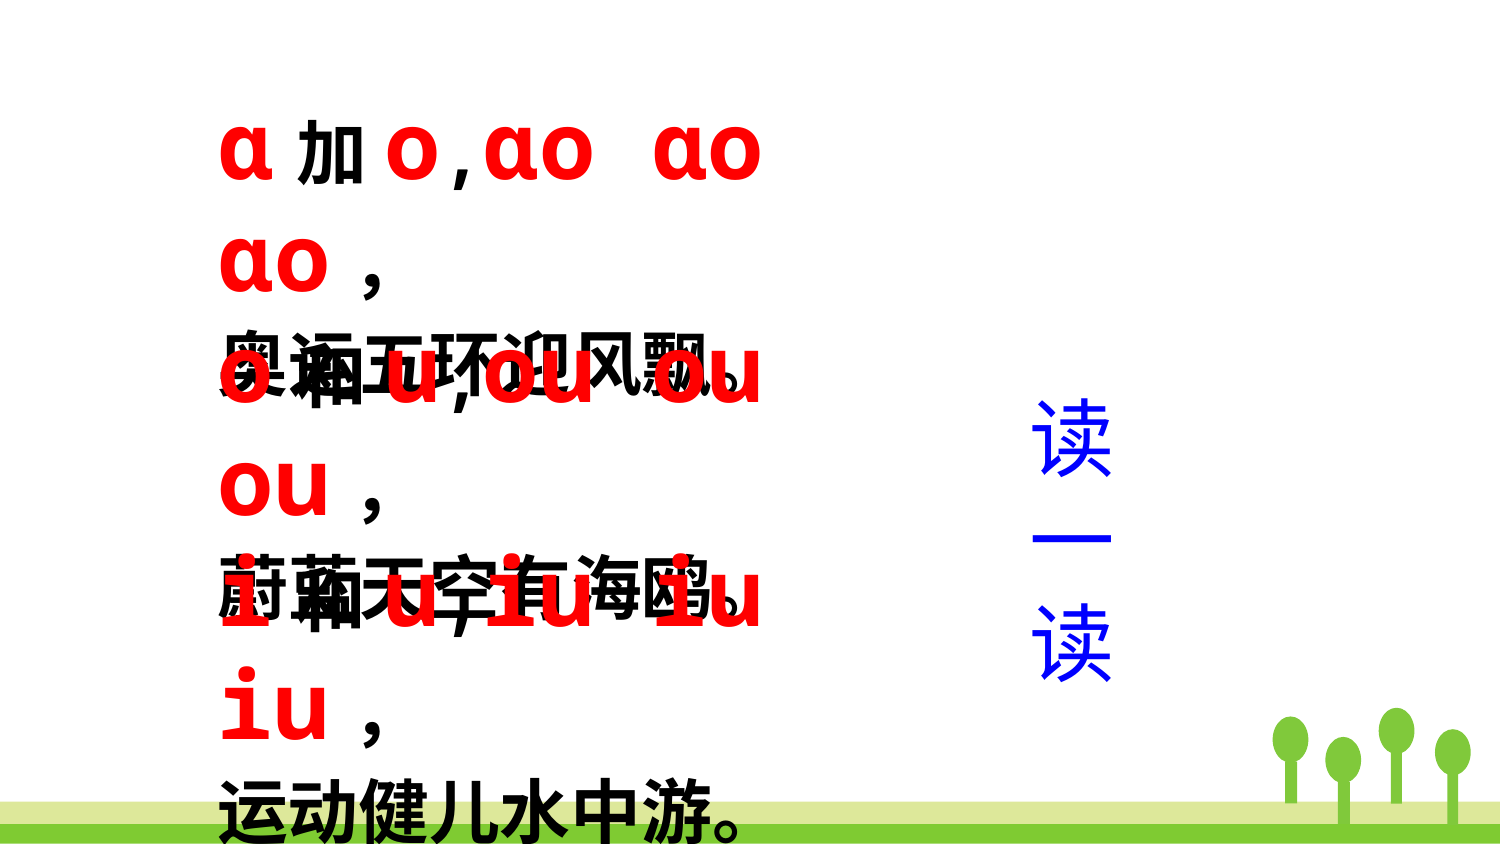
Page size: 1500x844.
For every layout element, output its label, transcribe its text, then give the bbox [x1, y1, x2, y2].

text_box ɑ加o,ɑo ɑo ɑo， 奥运五环迎风飘。 [206, 79, 939, 303]
text_box 读 一 读 [989, 379, 1155, 698]
text_box i和u,iu iu iu， 运动健儿水中游。 [205, 527, 970, 707]
text_box o和u,ou ou ou， 蔚蓝天空有海鸥。 [206, 303, 939, 527]
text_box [0, 707, 1500, 844]
